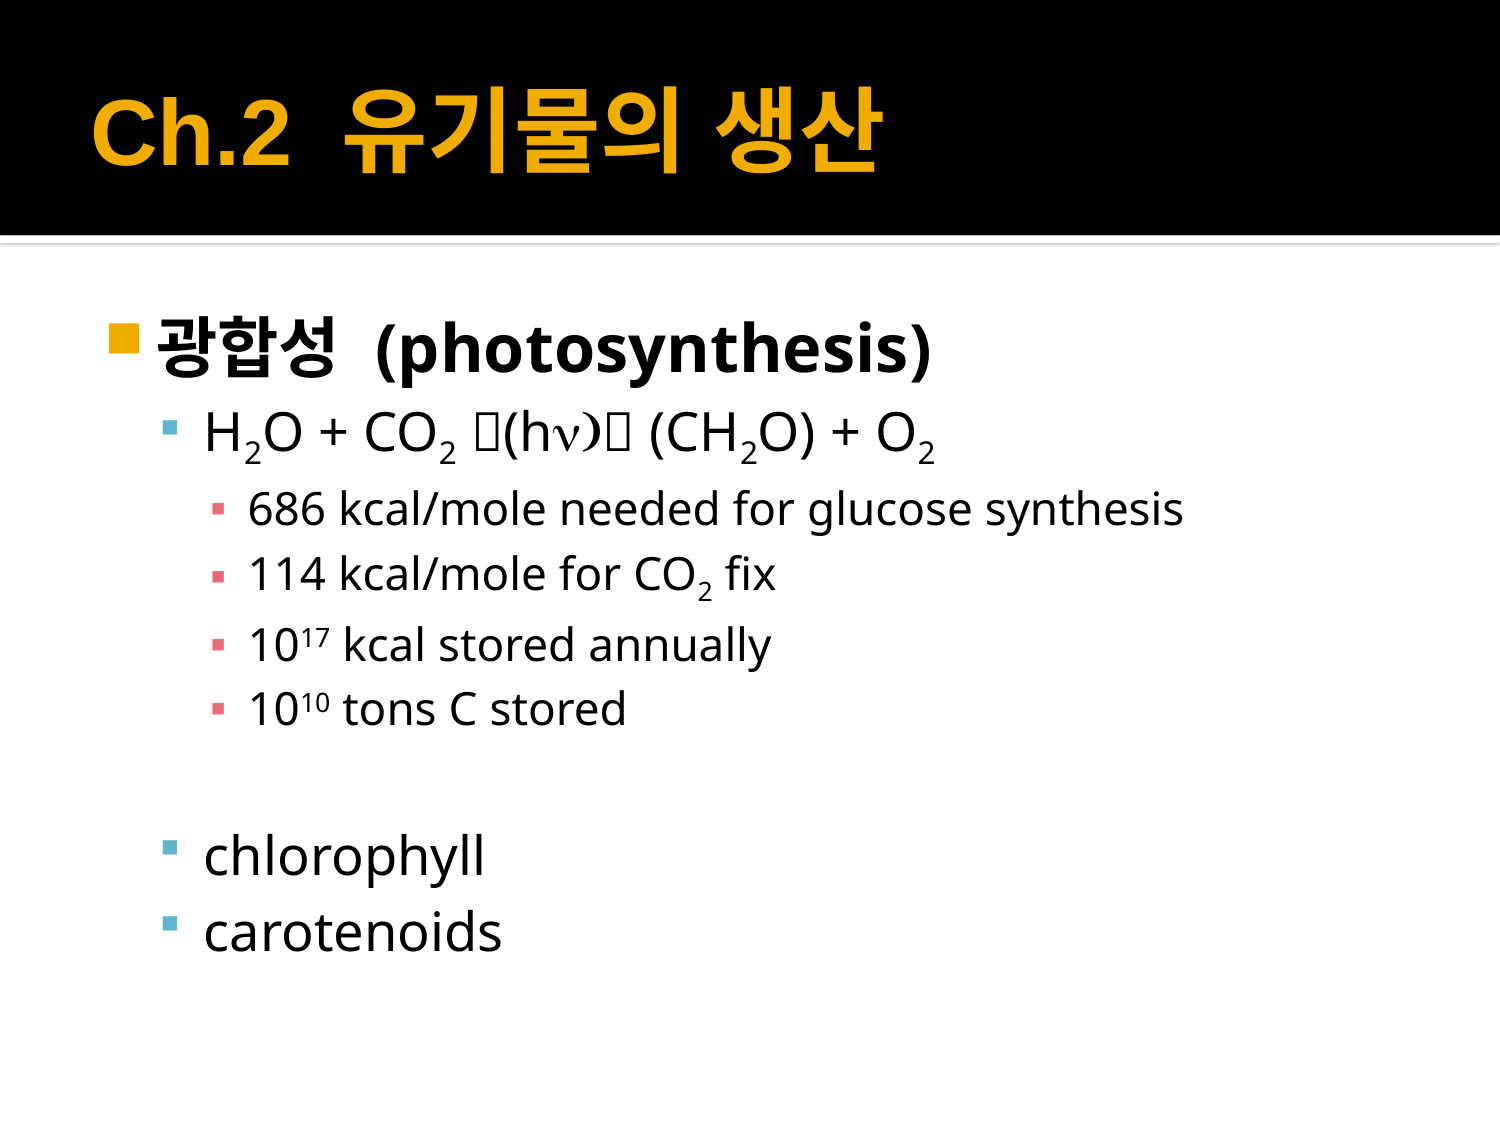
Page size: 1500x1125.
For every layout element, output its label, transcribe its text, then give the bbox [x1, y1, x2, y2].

list 광합성 (photosynthesis) H2O + CO2 (hn) (CH2O) + O2 686 kcal/mole needed for glucose synthesis 114 kcal/mole for CO2 fix 1017 kcal stored annually 1010 tons C stored chlorophyll carotenoids [75, 291, 1425, 1050]
title Ch.2 유기물의 생산 [75, 25, 1425, 231]
